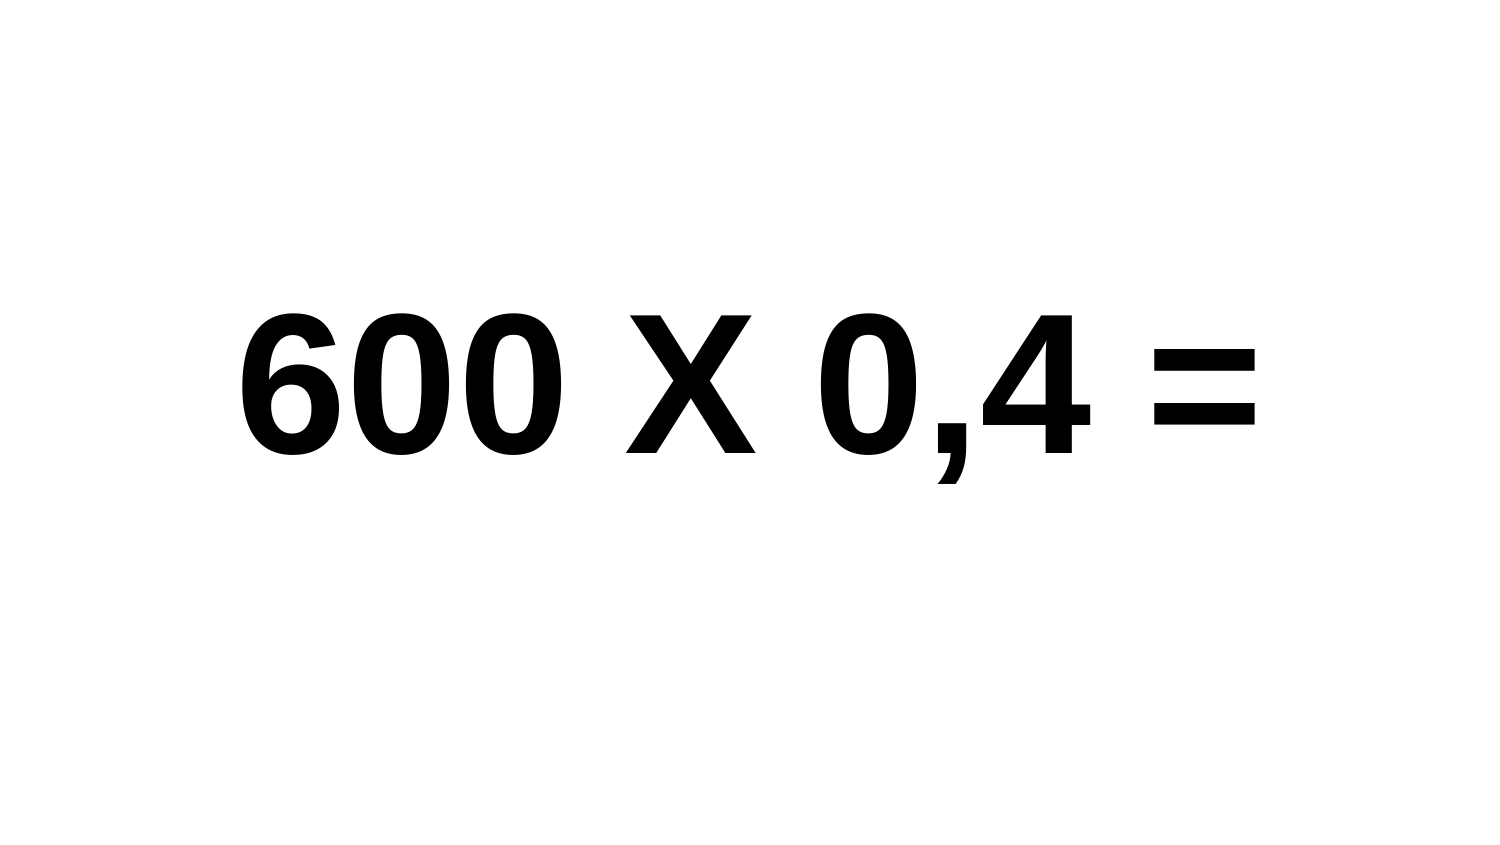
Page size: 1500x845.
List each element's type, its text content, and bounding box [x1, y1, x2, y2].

text_box 600 X 0,4 = [112, 318, 1388, 509]
